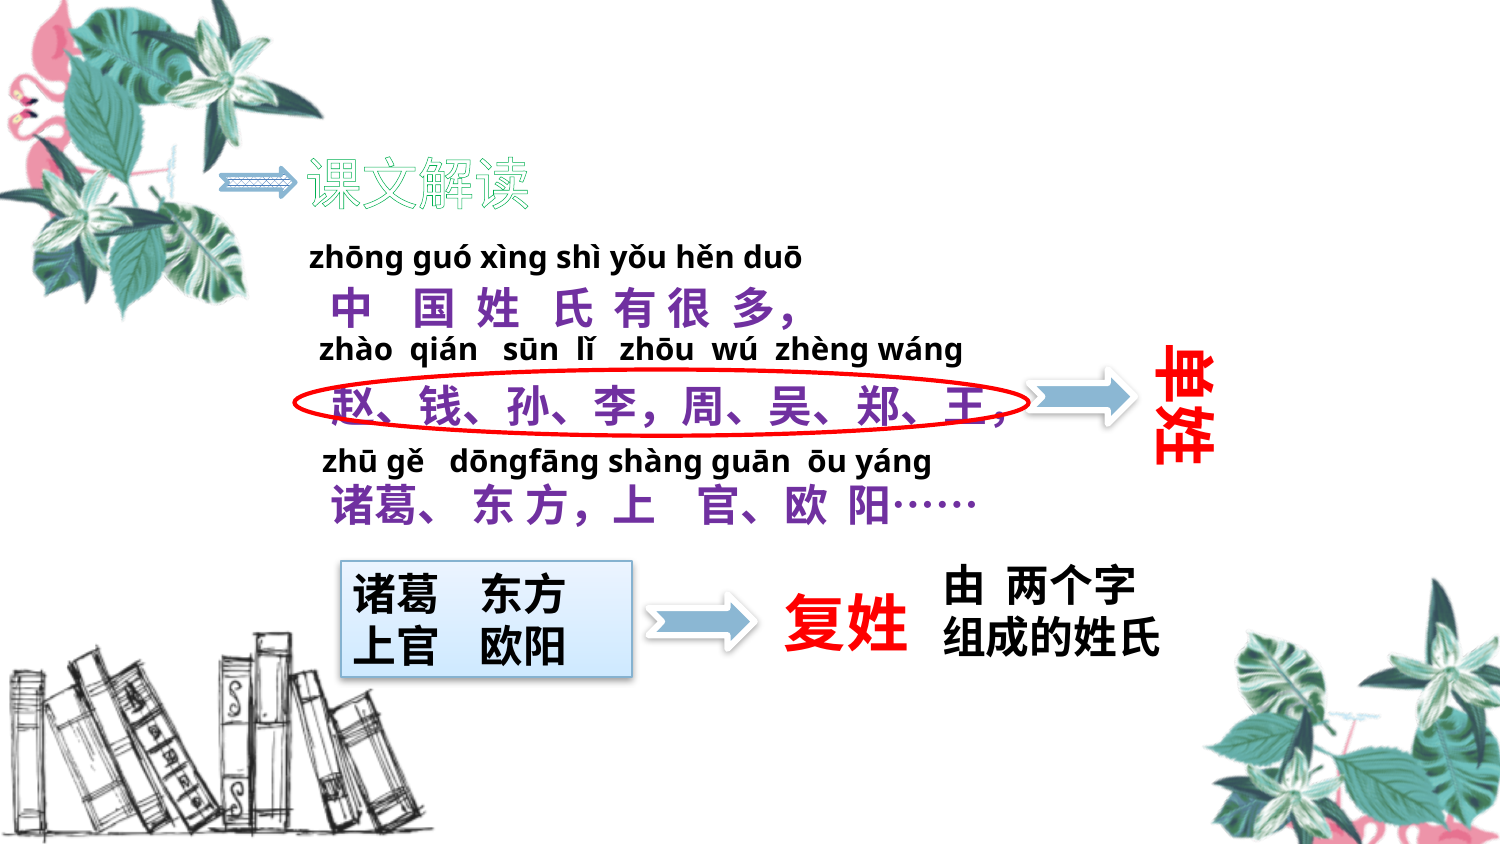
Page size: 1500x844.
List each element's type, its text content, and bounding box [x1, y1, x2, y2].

text_box [218, 165, 298, 199]
picture [1107, 484, 1500, 844]
text_box [645, 591, 758, 652]
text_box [294, 229, 1198, 539]
text_box 单姓 [1202, 336, 1235, 475]
picture [0, 612, 453, 844]
text_box 课文解读 [293, 142, 542, 222]
text_box 复姓 [772, 578, 921, 665]
text_box 诸葛 东方 上官 欧阳 [340, 560, 633, 678]
picture [0, 0, 391, 422]
text_box 由 两个字 组成的姓氏 [930, 551, 1174, 669]
